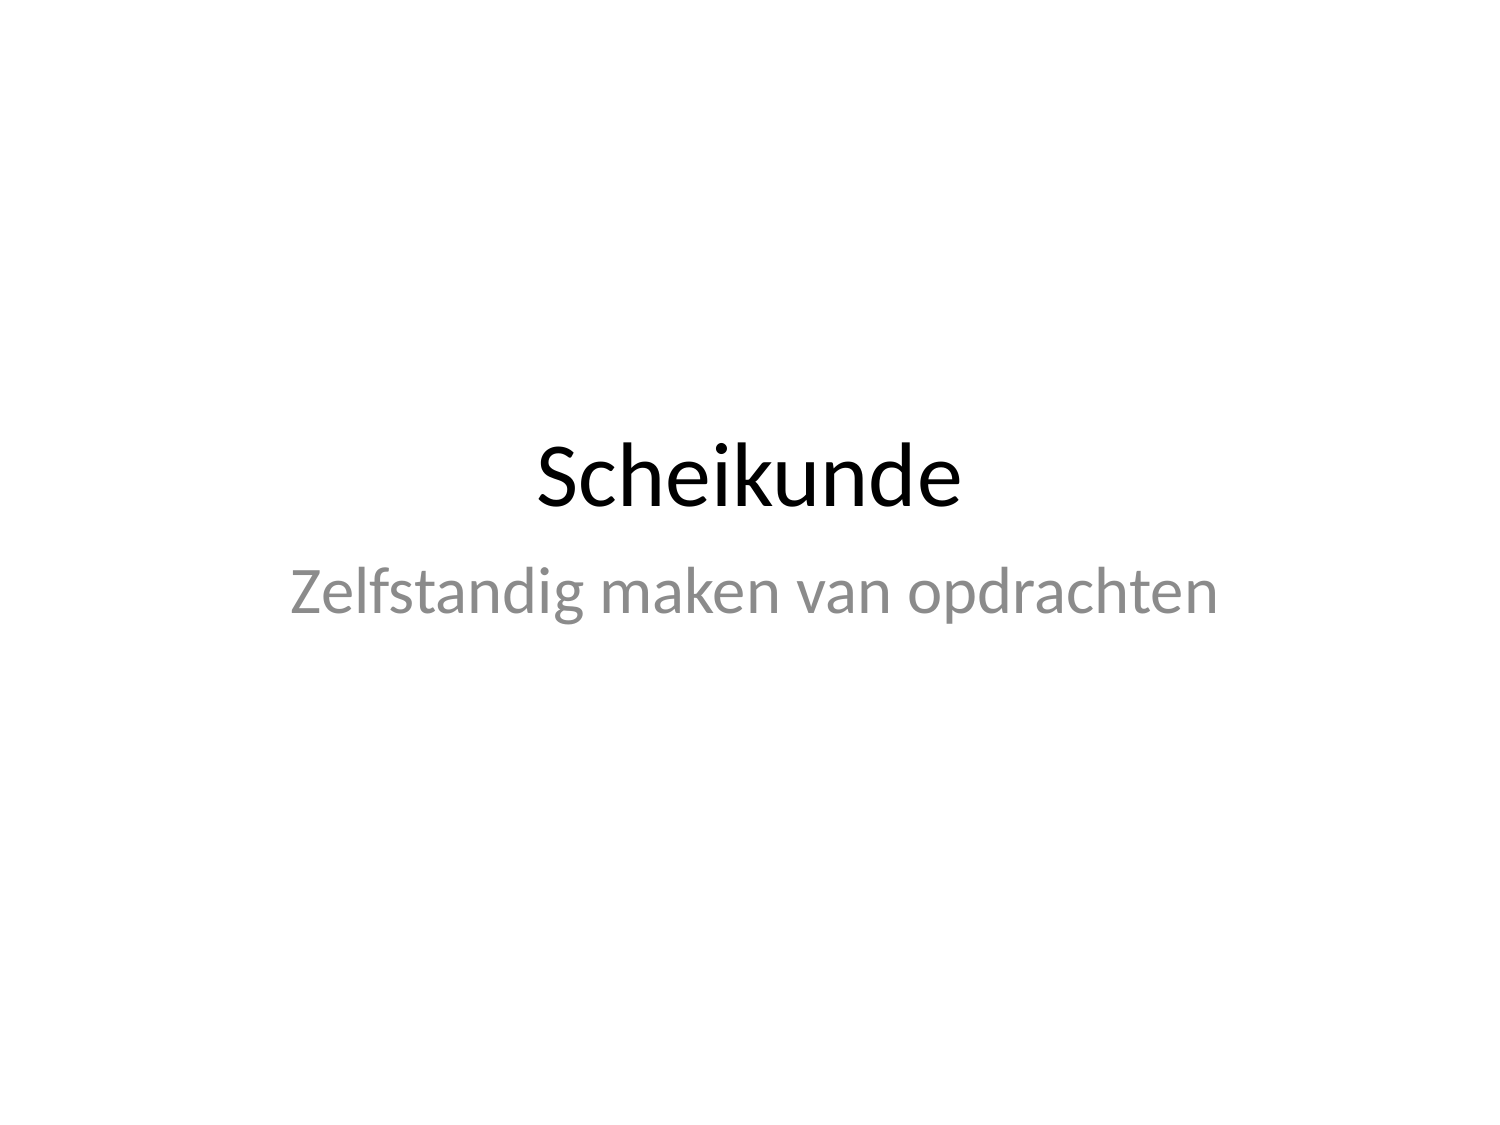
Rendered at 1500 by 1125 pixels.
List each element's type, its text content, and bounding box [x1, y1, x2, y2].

subtitle Zelfstandig maken van opdrachten [230, 538, 1281, 827]
title Scheikunde [112, 349, 1388, 591]
